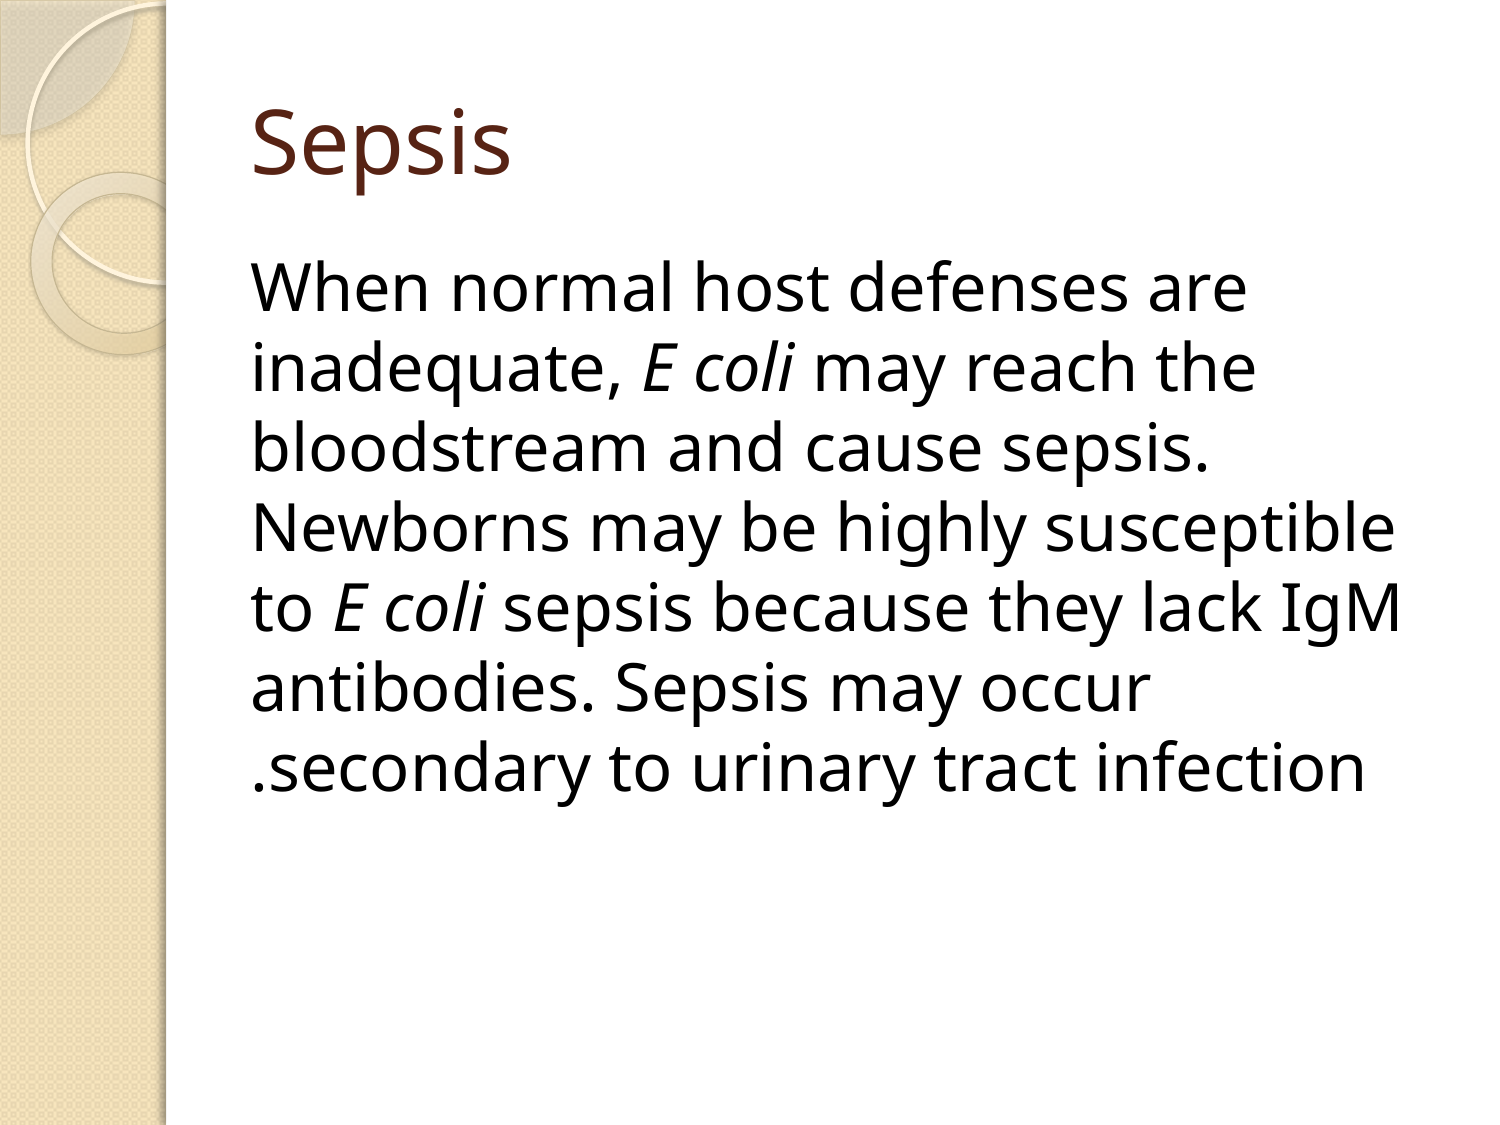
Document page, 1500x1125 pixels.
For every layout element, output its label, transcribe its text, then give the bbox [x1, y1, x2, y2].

title Sepsis [235, 45, 1466, 233]
list When normal host defenses are inadequate, E coli may reach the bloodstream and cause sepsis. Newborns may be highly susceptible to E coli sepsis because they lack IgM antibodies. Sepsis may occur secondary to urinary tract infection. [235, 237, 1466, 1025]
